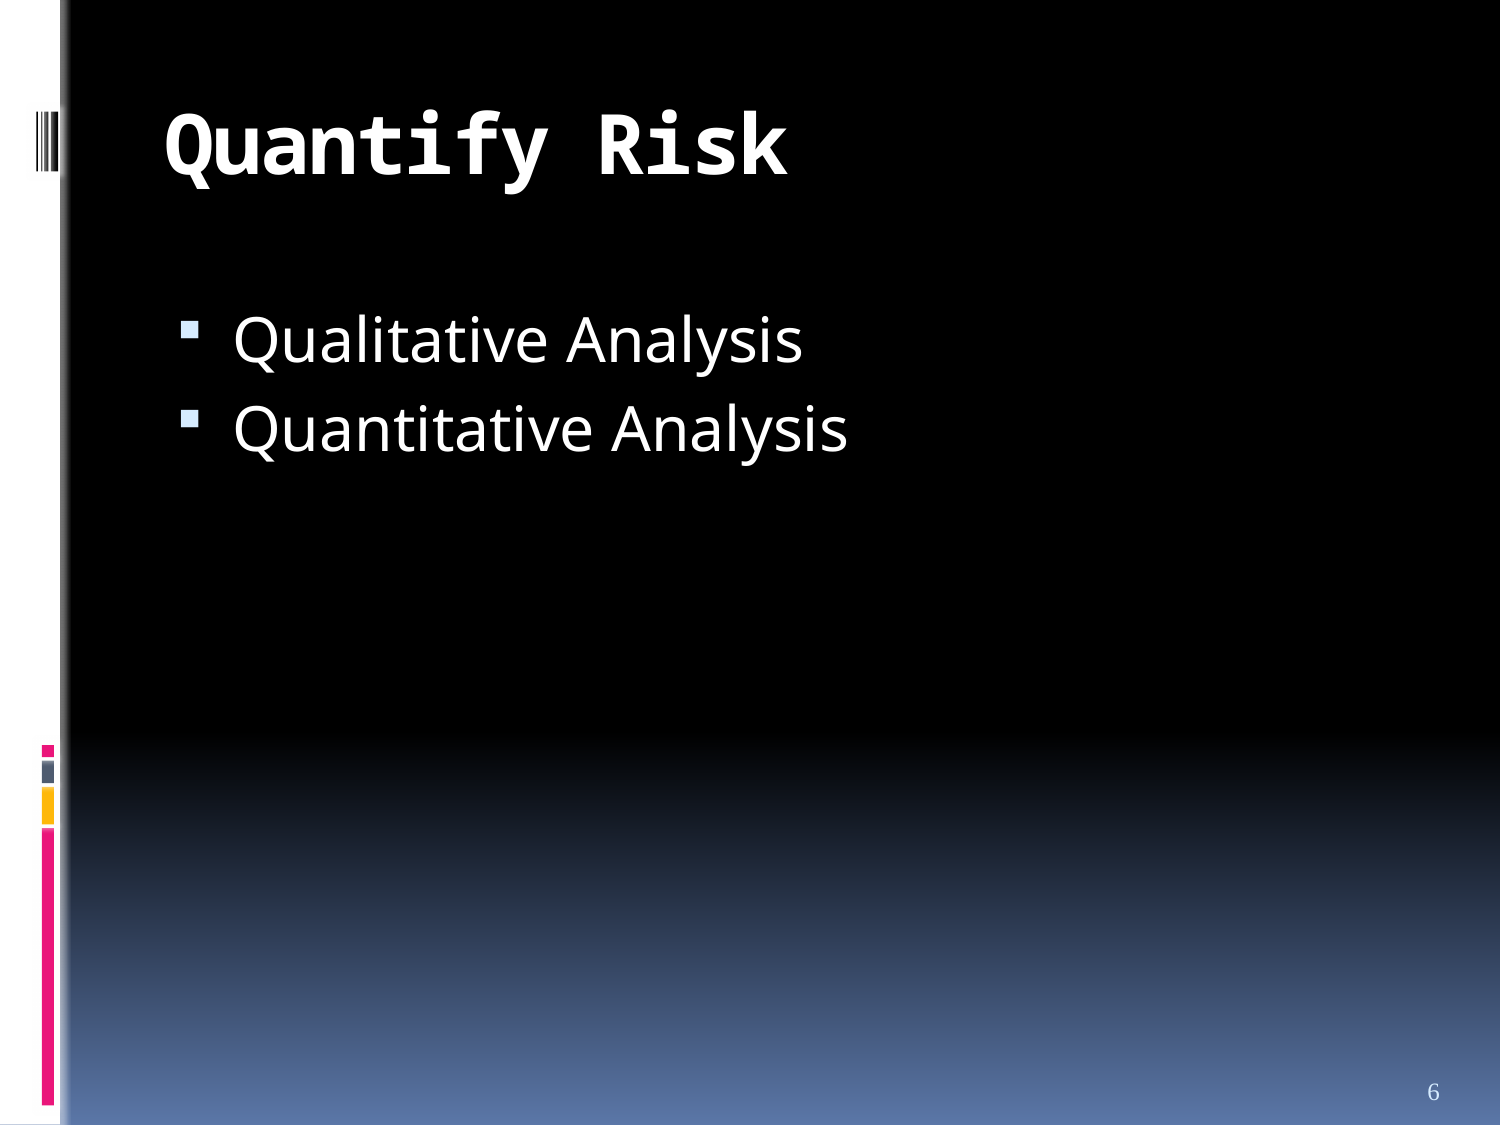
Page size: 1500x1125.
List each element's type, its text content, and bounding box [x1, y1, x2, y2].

slide_number 6 [1412, 1052, 1488, 1113]
title Quantify Risk [150, 83, 1425, 234]
list Qualitative Analysis Quantitative Analysis [150, 292, 1425, 1043]
